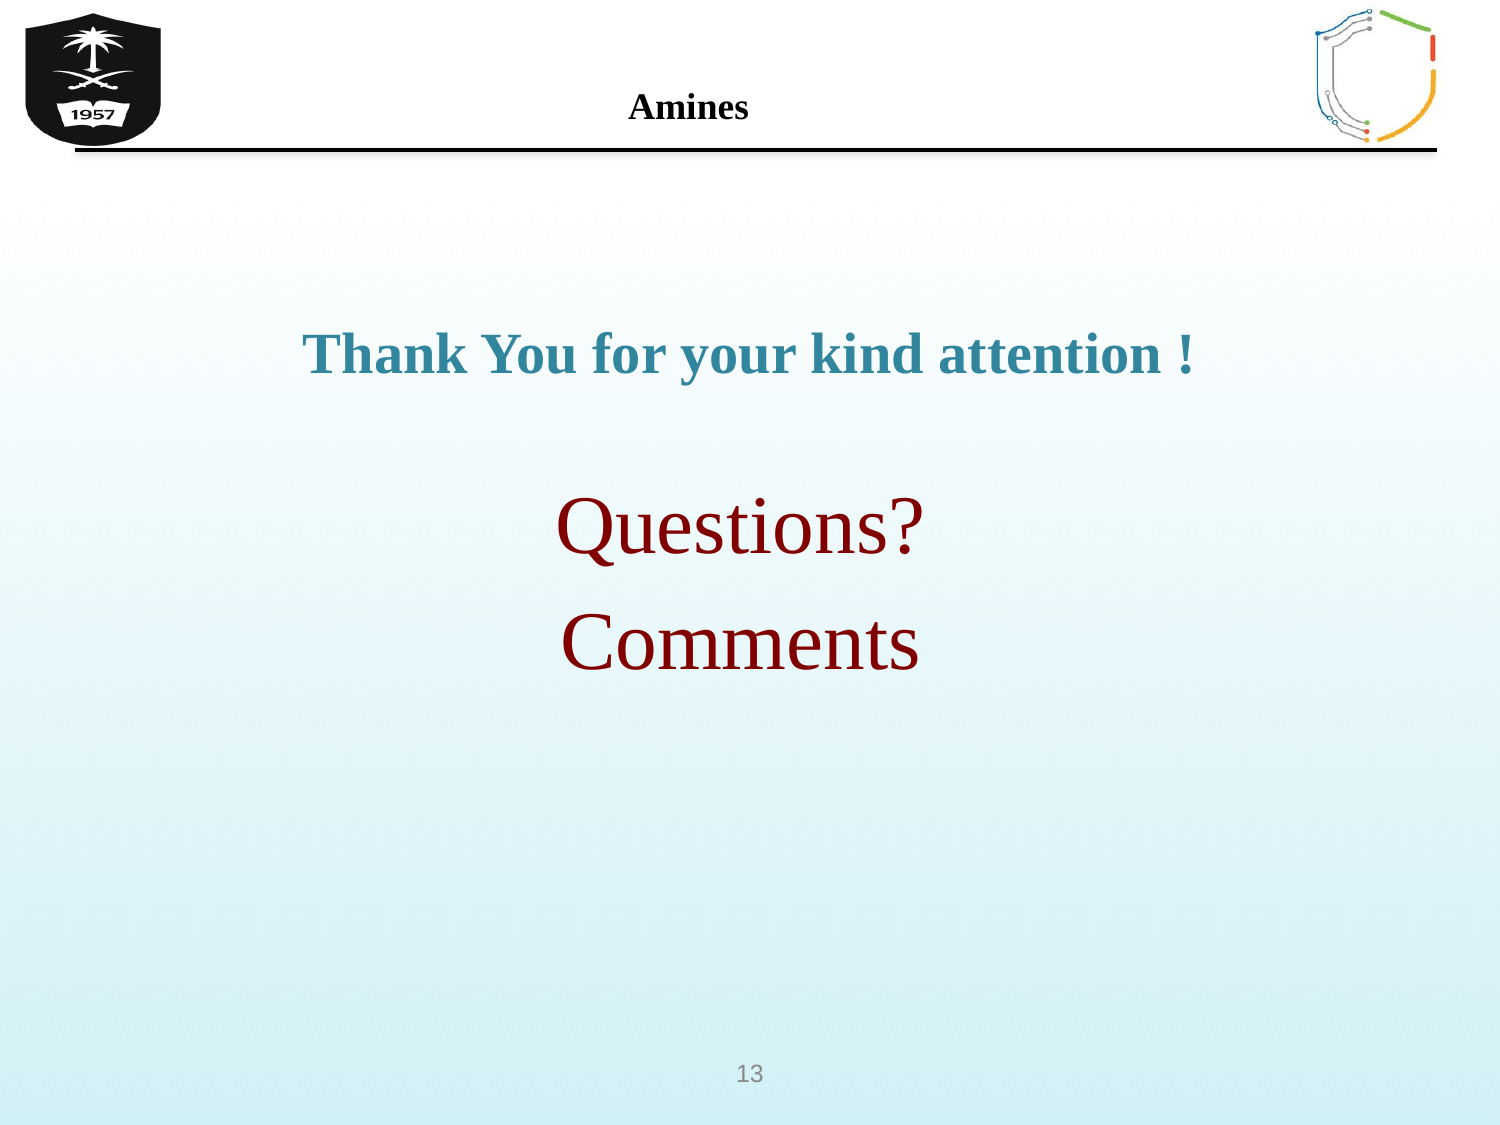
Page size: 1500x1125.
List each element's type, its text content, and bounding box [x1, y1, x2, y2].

slide_number 13 [512, 1042, 988, 1103]
subtitle Questions? Comments [437, 462, 1044, 776]
picture [0, 0, 1500, 1125]
title Thank You for your kind attention ! [112, 275, 1388, 425]
text_box Amines [613, 74, 764, 135]
